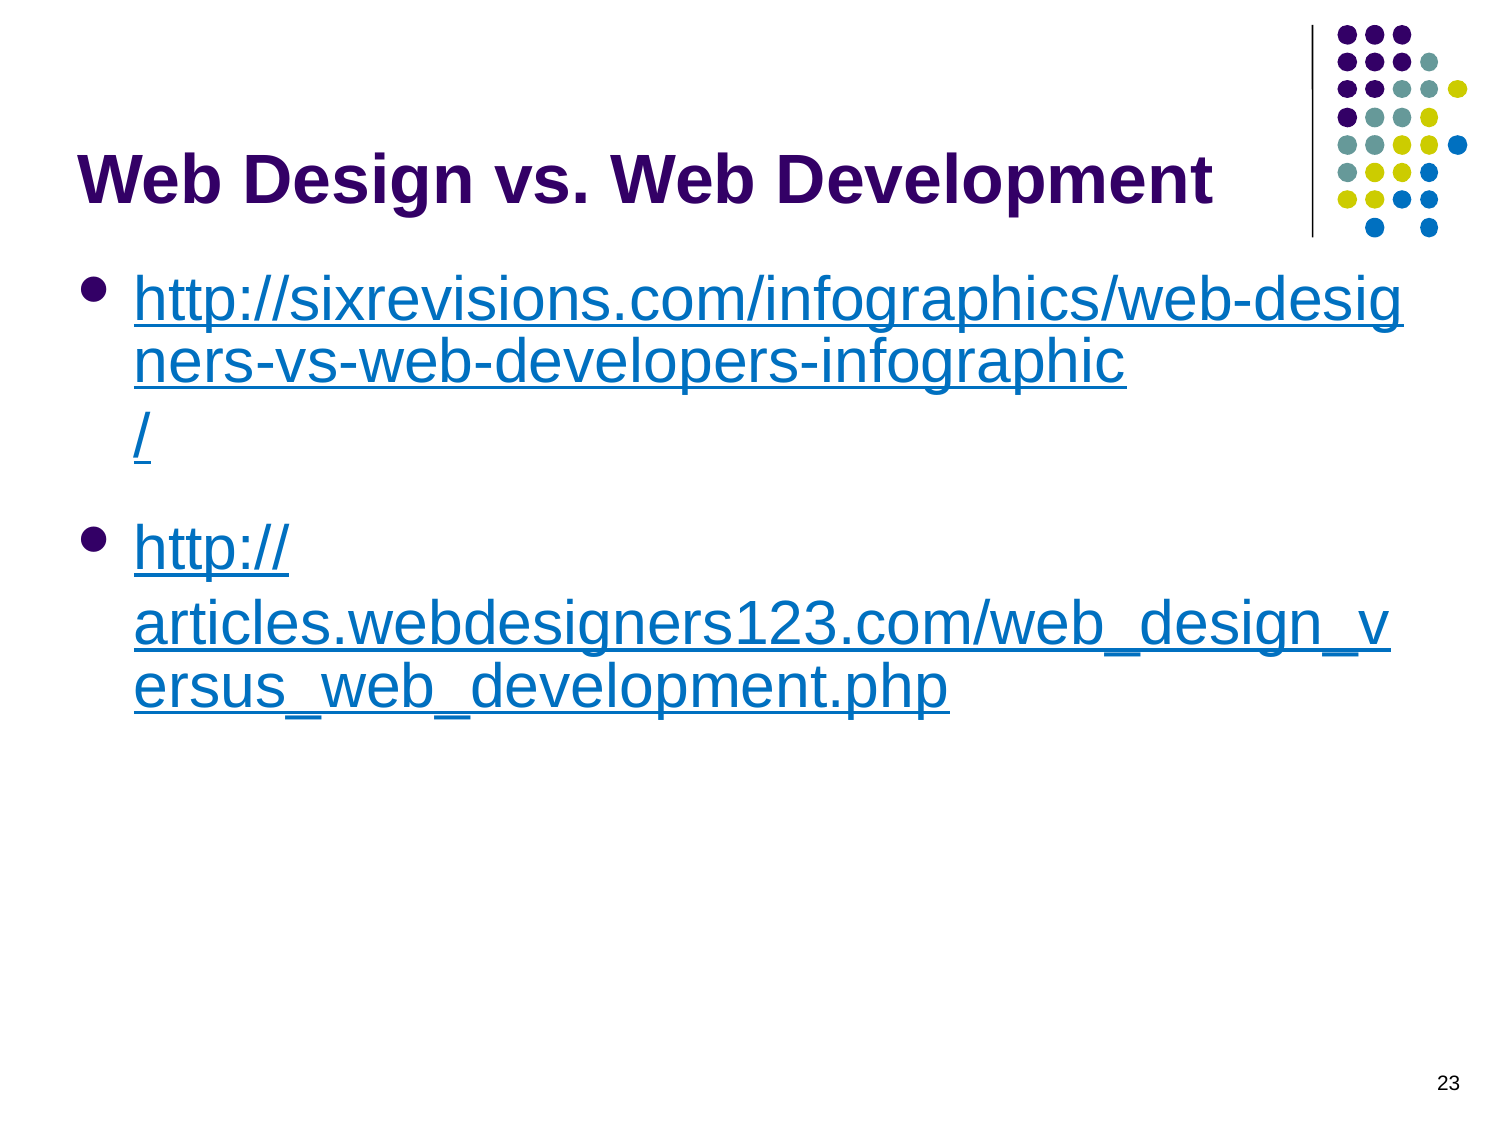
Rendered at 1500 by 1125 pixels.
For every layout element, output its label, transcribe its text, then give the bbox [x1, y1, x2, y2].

title Web Design vs. Web Development [62, 62, 1313, 226]
list http://sixrevisions.com/infographics/web-designers-vs-web-developers-infographic/ http://articles.webdesigners123.com/web_design_versus_web_development.php [62, 249, 1438, 1051]
slide_number 23 [1124, 1062, 1476, 1125]
